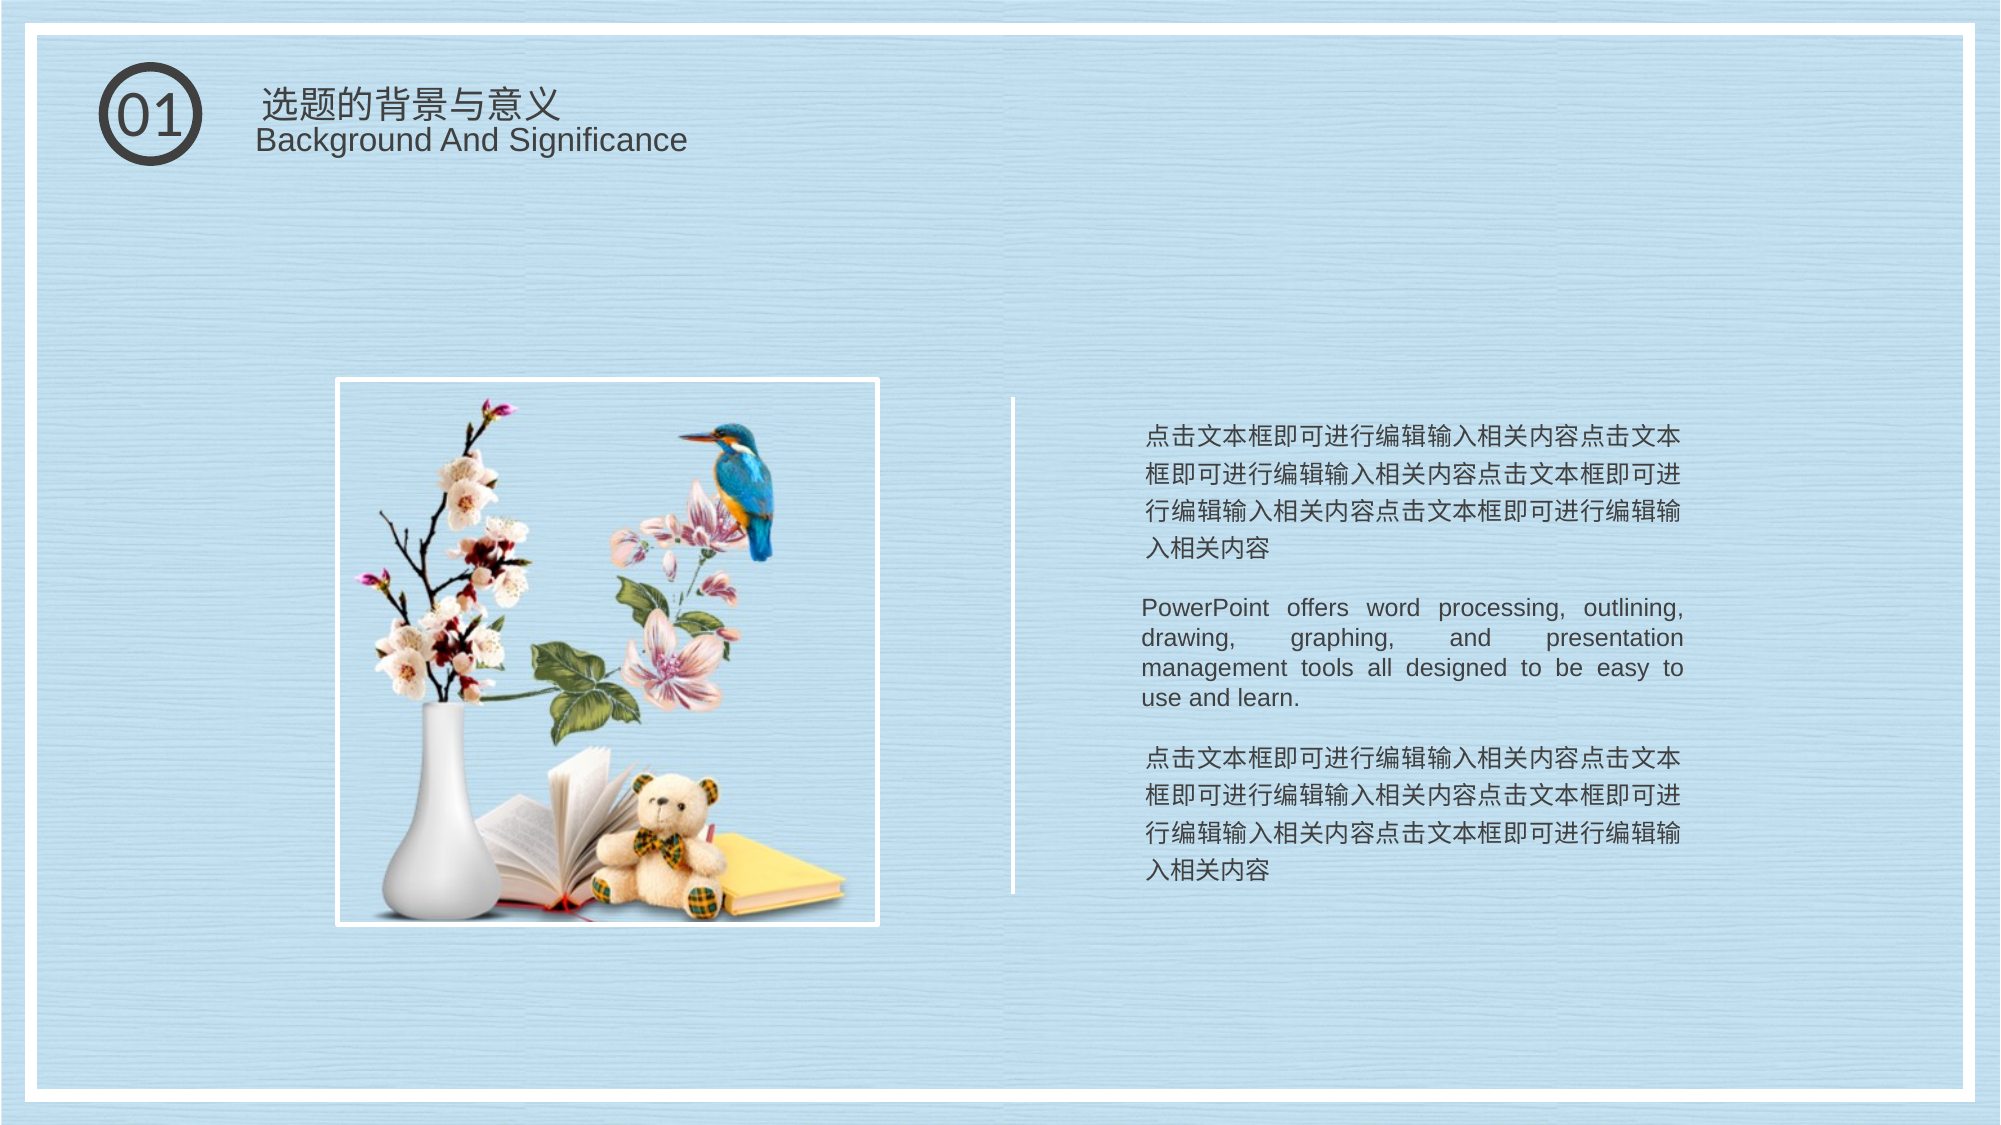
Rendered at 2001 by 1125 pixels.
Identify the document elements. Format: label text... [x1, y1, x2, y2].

text_box Background And Significance [55, 110, 437, 166]
text_box 点击文本框即可进行编辑输入相关内容点击文本框即可进行编辑输入相关内容点击文本框即可进行编辑输入相关内容点击文本框即可进行编辑输入相关内容 [1563, 727, 1698, 892]
text_box [30, 28, 437, 1097]
text_box [1563, 28, 1970, 1097]
text_box 选题的背景与意义 [247, 28, 437, 110]
picture [3, 0, 2000, 1125]
text_box 点击文本框即可进行编辑输入相关内容点击文本框即可进行编辑输入相关内容点击文本框即可进行编辑输入相关内容点击文本框即可进行编辑输入相关内容 [1563, 405, 1698, 571]
text_box PowerPoint offers word processing, outlining, drawing, graphing, and presentation management tools all designed to be easy to use and learn. [1563, 591, 1686, 712]
text_box 01 [85, 62, 216, 110]
